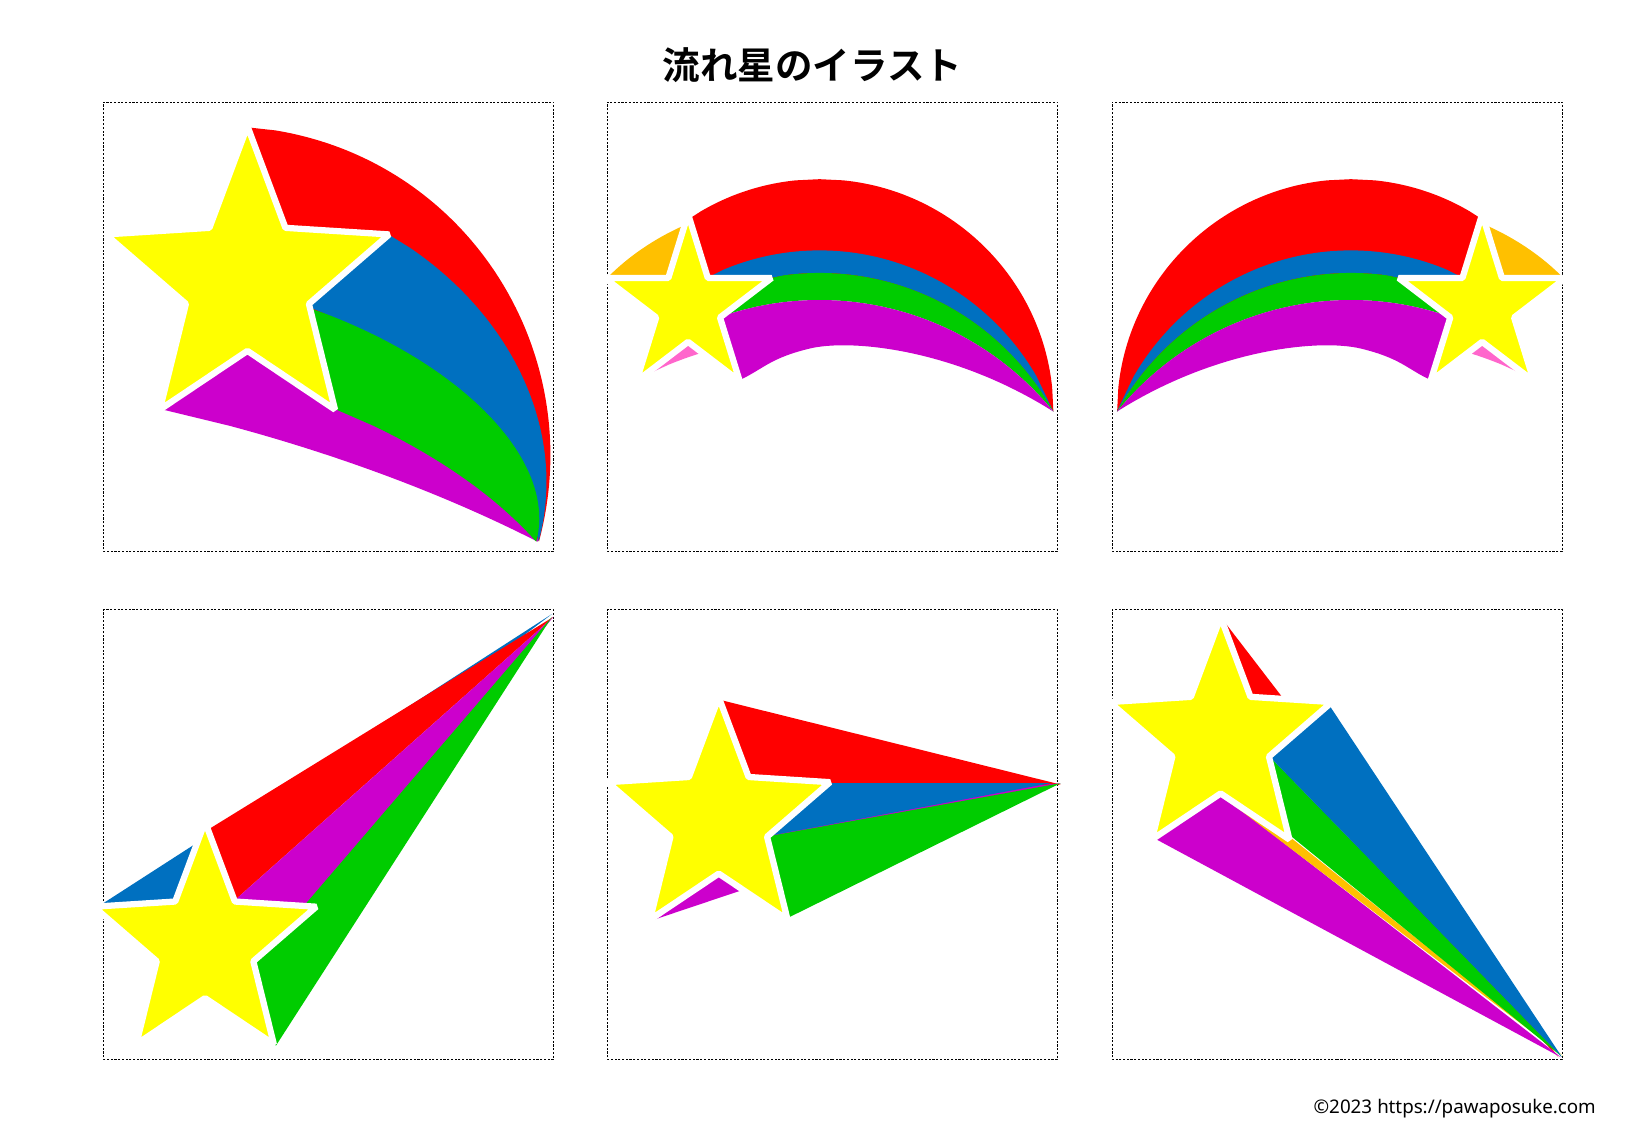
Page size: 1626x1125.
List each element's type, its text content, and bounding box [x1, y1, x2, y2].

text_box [1109, 616, 1564, 1058]
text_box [1116, 178, 1567, 412]
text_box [607, 696, 1061, 920]
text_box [105, 125, 589, 508]
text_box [93, 613, 554, 1046]
text_box 流れ星のイラスト [648, 34, 977, 95]
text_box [604, 178, 1054, 412]
